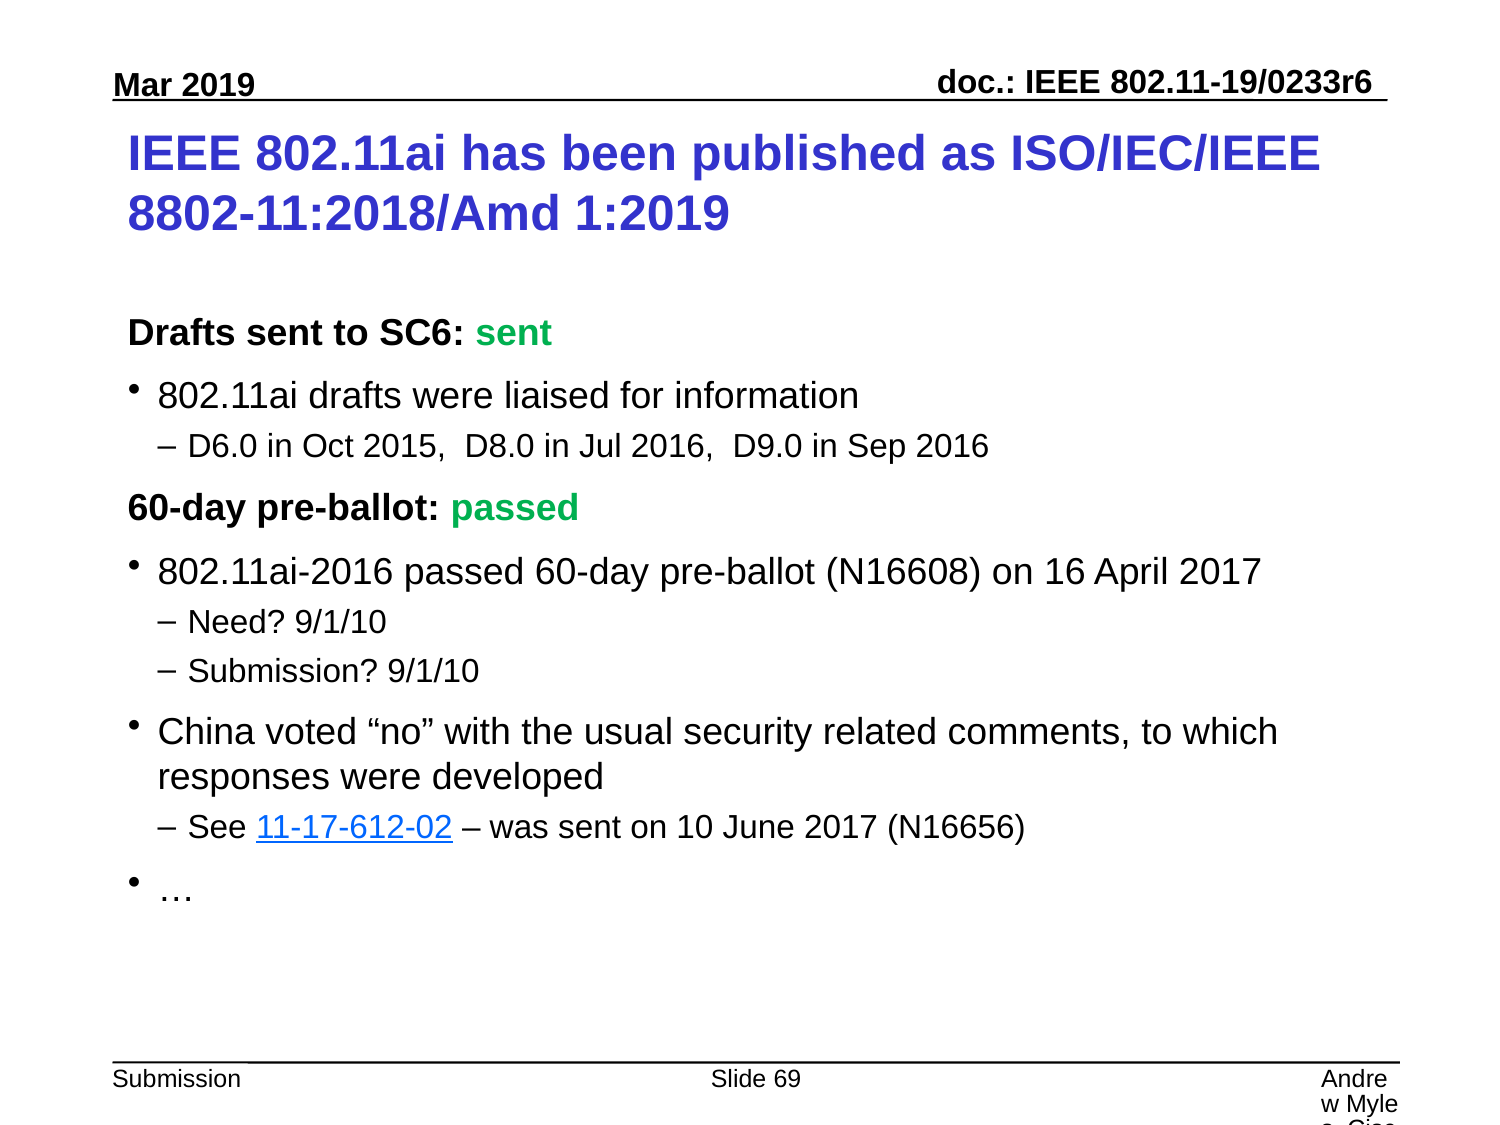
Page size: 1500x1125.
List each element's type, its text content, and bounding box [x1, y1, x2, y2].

title IEEE 802.11ai has been published as ISO/IEC/IEEE 8802-11:2018/Amd 1:2019 [112, 112, 1388, 288]
footer Andrew Myles, Cisco [1320, 1061, 1402, 1093]
slide_number Slide 69 [709, 1061, 803, 1093]
list Drafts sent to SC6: sent 802.11ai drafts were liaised for information D6.0 in Oct 2015, D8.0 in Jul 2016, D9.0 in Sep 2016 60-day pre-ballot: passed 802.11ai-2016 passed 60-day pre-ballot (N16608) on 16 April 2017 Need? 9/1/10 Submission? 9/1/10 China voted “no” with the usual security related comments, to which responses were developed See 11-17-612-02 – was sent on 10 June 2017 (N16656) … [112, 299, 1388, 975]
